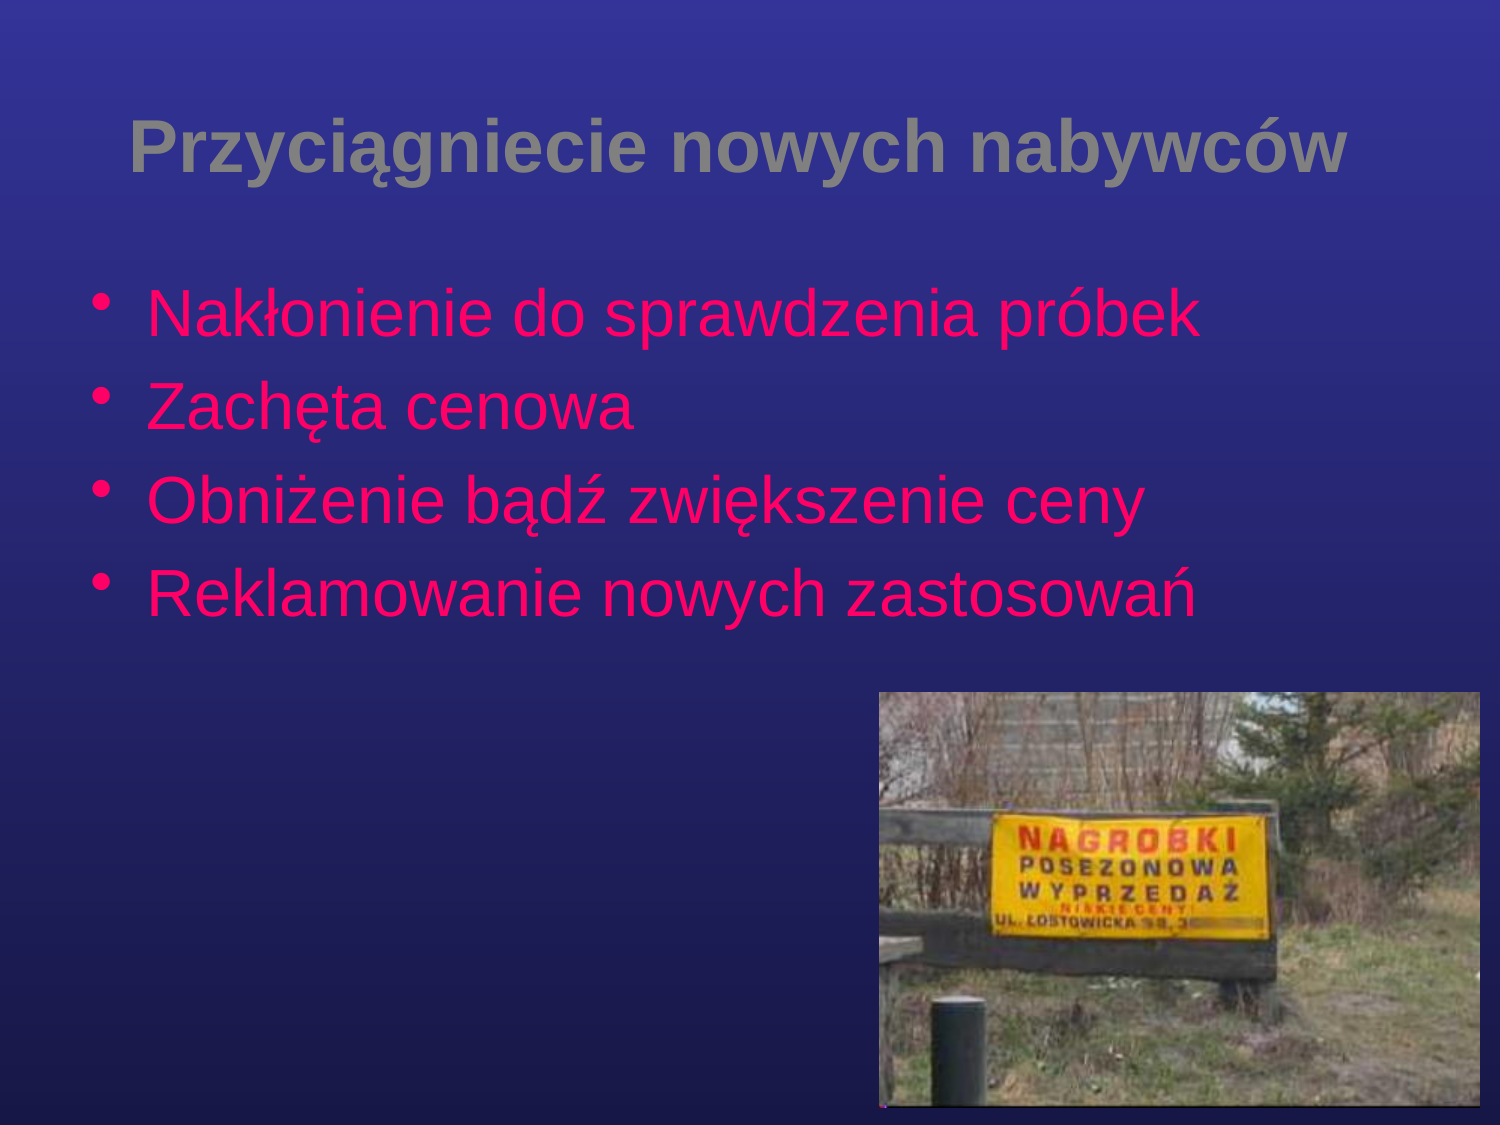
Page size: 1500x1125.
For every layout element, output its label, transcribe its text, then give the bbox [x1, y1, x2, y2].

title Przyciągniecie nowych nabywców [74, 44, 1426, 233]
picture [879, 692, 1481, 1109]
list Nakłonienie do sprawdzenia próbek Zachęta cenowa Obniżenie bądź zwiększenie ceny Reklamowanie nowych zastosowań [74, 262, 1426, 1006]
